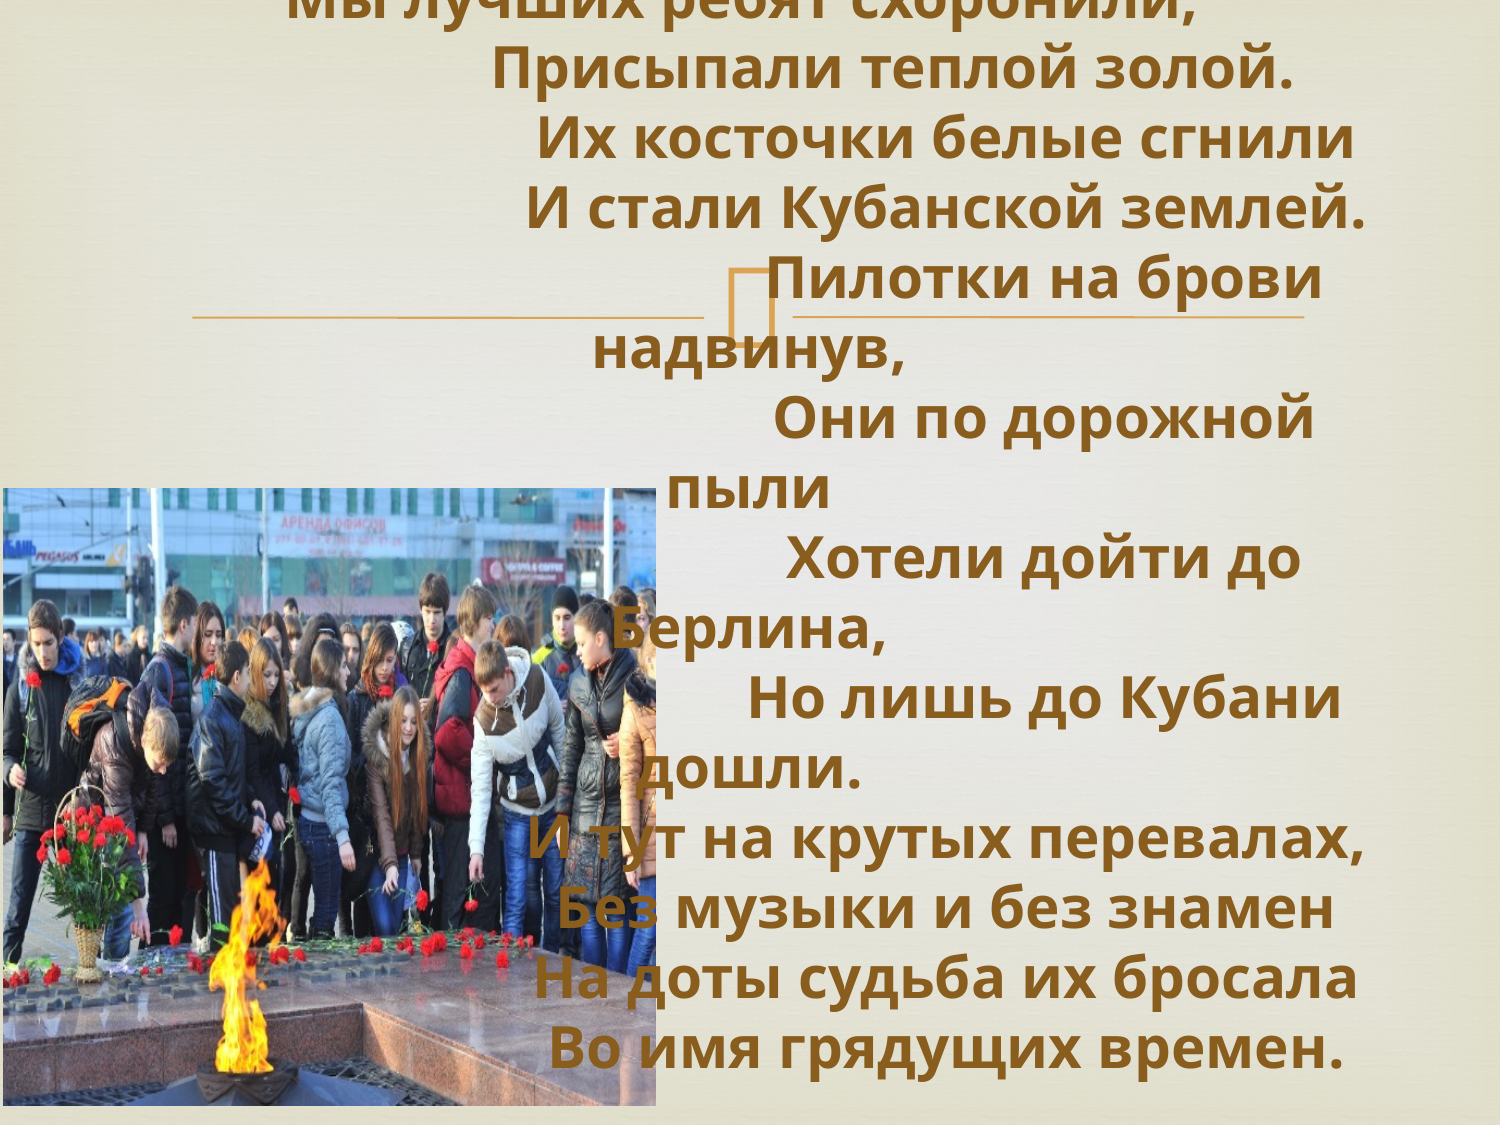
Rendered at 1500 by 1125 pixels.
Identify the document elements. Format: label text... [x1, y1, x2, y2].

title Мы лучших ребят схоронили, Присыпали теплой золой. Их косточки белые сгнили И стали Кубанской землей. Пилотки на брови надвинув, Они по дорожной пыли Хотели дойти до Берлина, Но лишь до Кубани дошли. И тут на крутых перевалах, Без музыки и без знамен На доты судьба их бросала Во имя грядущих времен. [112, 93, 1386, 267]
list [3, 488, 656, 1107]
